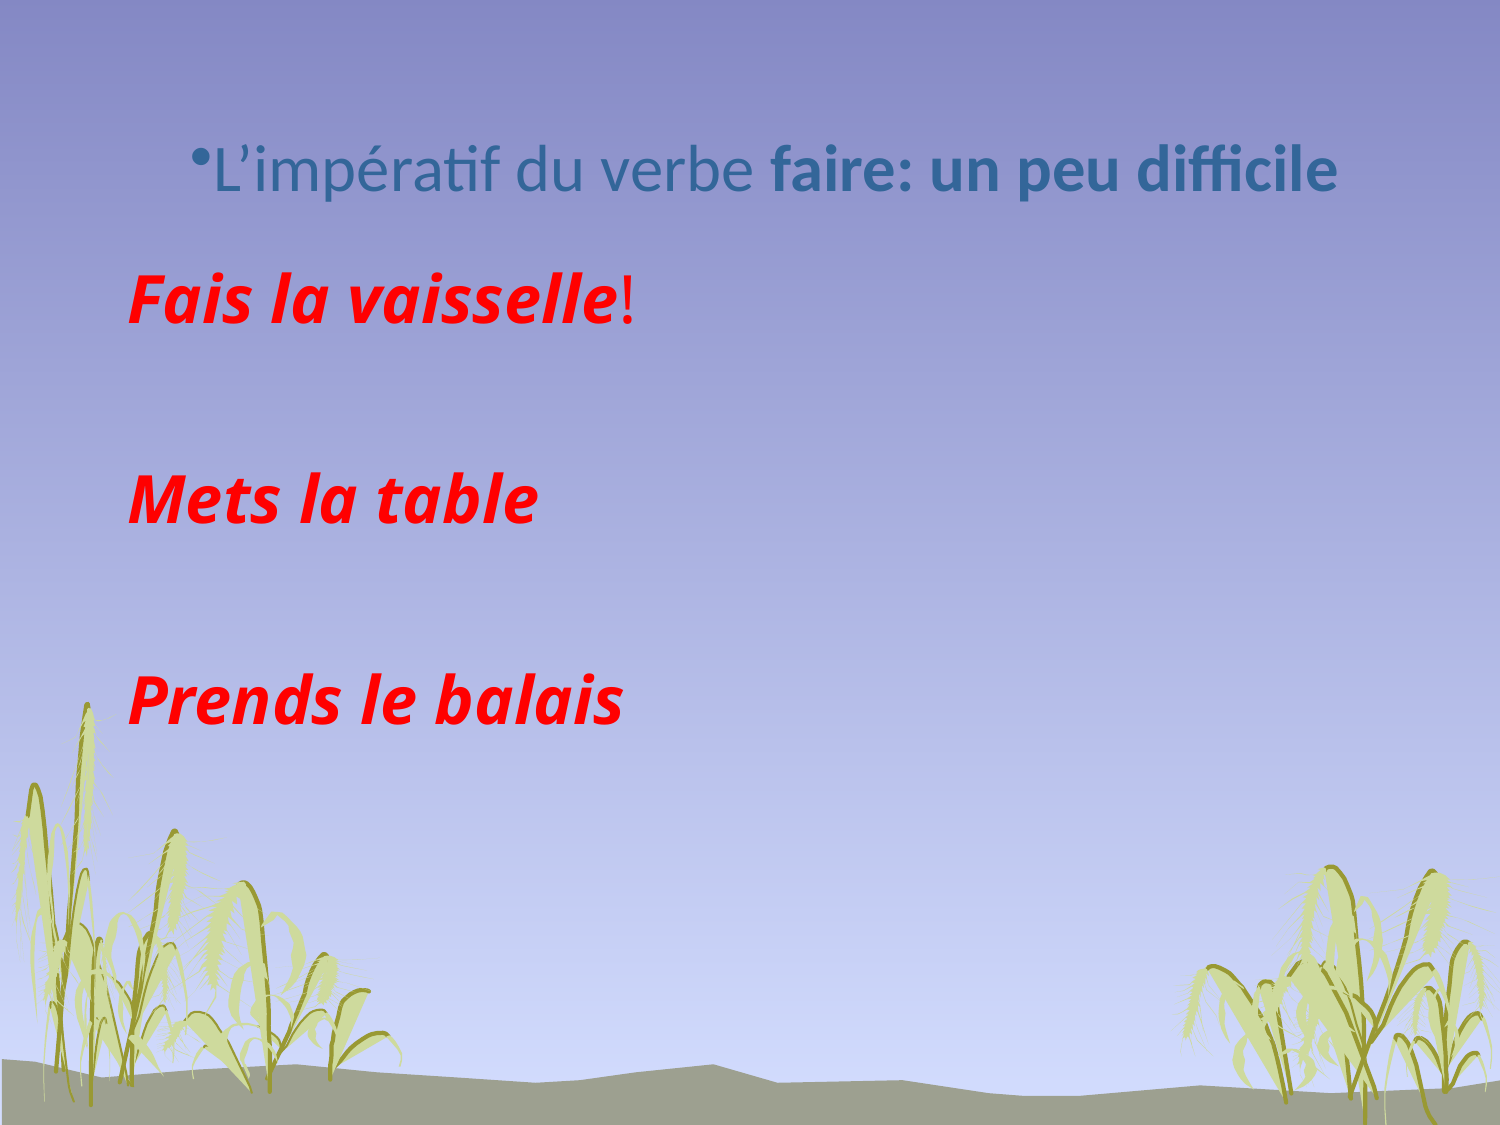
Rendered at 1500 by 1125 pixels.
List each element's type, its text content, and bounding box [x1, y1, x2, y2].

text_box Fais la vaisselle! [112, 249, 1163, 345]
text_box Mets la table [112, 449, 1163, 545]
text_box Prends le balais [112, 650, 1163, 746]
text_box L’impératif du verbe faire: un peu difficile [174, 117, 1400, 213]
